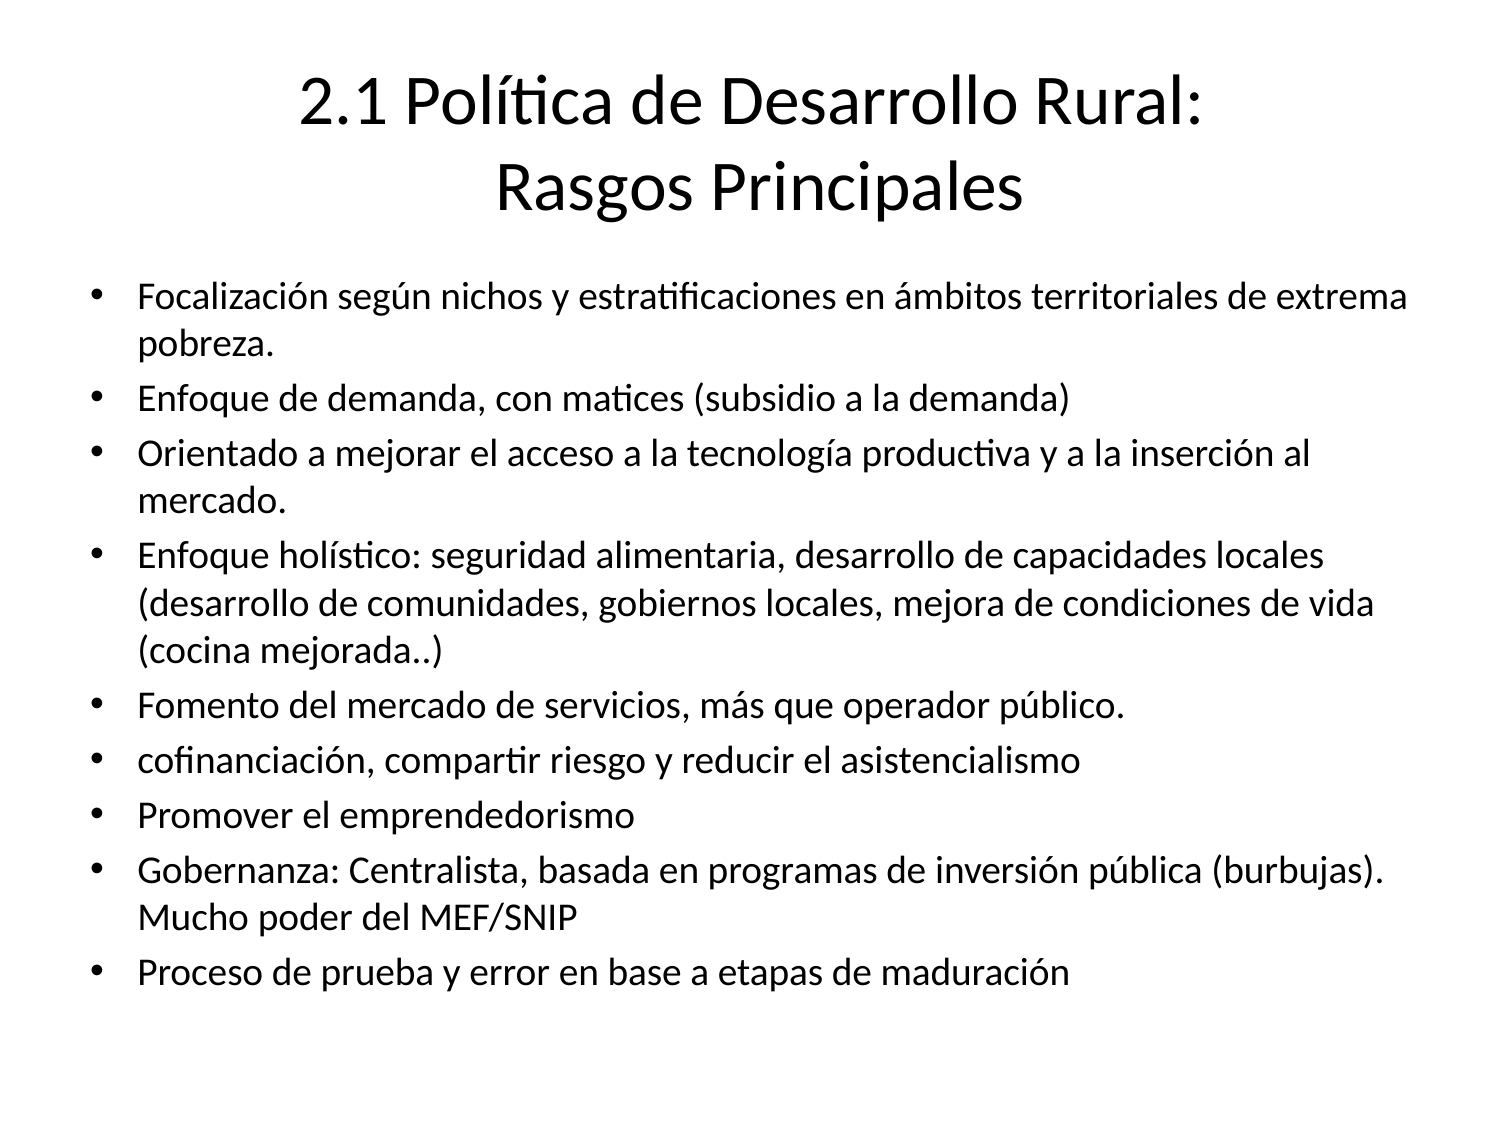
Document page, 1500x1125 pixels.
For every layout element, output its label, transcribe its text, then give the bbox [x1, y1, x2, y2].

title 2.1 Política de Desarrollo Rural: Rasgos Principales [37, 45, 1484, 233]
list Focalización según nichos y estratificaciones en ámbitos territoriales de extrema pobreza. Enfoque de demanda, con matices (subsidio a la demanda) Orientado a mejorar el acceso a la tecnología productiva y a la inserción al mercado. Enfoque holístico: seguridad alimentaria, desarrollo de capacidades locales (desarrollo de comunidades, gobiernos locales, mejora de condiciones de vida (cocina mejorada..) Fomento del mercado de servicios, más que operador público. cofinanciación, compartir riesgo y reducir el asistencialismo Promover el emprendedorismo Gobernanza: Centralista, basada en programas de inversión pública (burbujas). Mucho poder del MEF/SNIP Proceso de prueba y error en base a etapas de maduración [75, 262, 1425, 1005]
